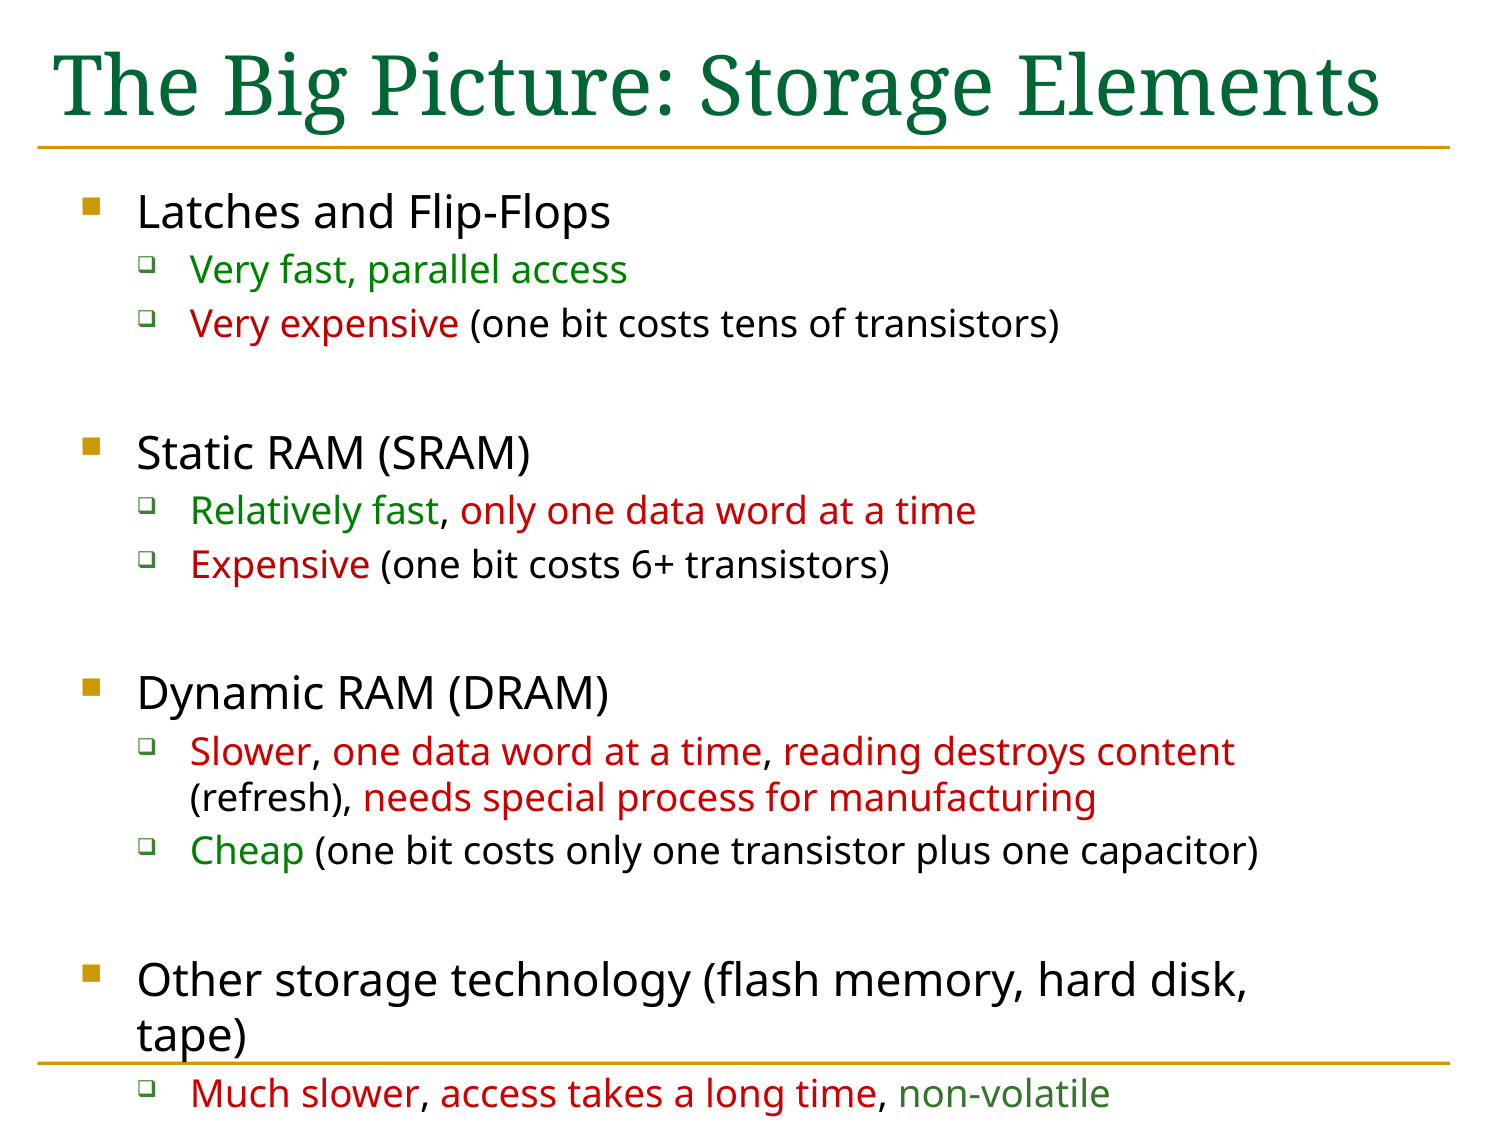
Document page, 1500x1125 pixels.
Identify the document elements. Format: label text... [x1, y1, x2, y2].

list Latches and Flip-Flops Very fast, parallel access Very expensive (one bit costs tens of transistors) Static RAM (SRAM) Relatively fast, only one data word at a time Expensive (one bit costs 6+ transistors) Dynamic RAM (DRAM) Slower, one data word at a time, reading destroys content (refresh), needs special process for manufacturing Cheap (one bit costs only one transistor plus one capacitor) Other storage technology (flash memory, hard disk, tape) Much slower, access takes a long time, non-volatile Very cheap (no transistors directly involved) [65, 174, 1339, 1071]
title The Big Picture: Storage Elements [37, 24, 1450, 200]
